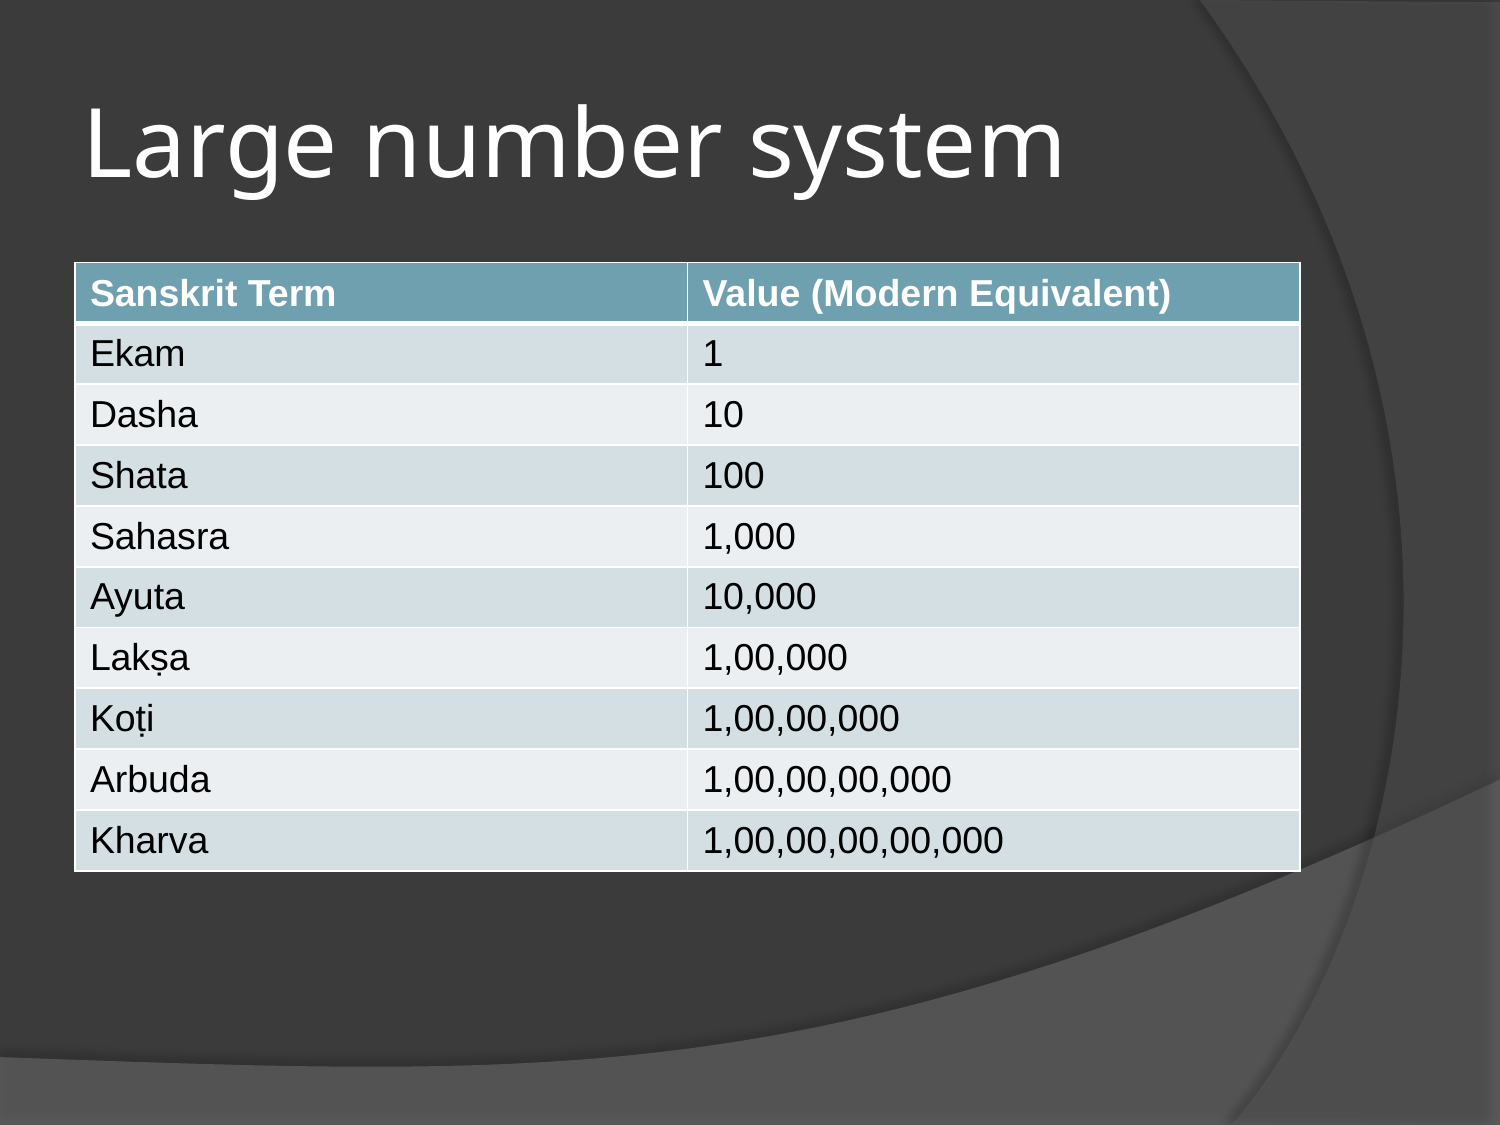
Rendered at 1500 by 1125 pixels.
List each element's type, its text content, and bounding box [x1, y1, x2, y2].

table_cell Lakṣa [76, 628, 687, 687]
table_cell Dasha [76, 385, 687, 444]
table_cell 10,000 [688, 568, 1299, 627]
table_cell Sahasra [76, 507, 687, 566]
table_cell Kharva [76, 811, 687, 870]
table_cell 1 [688, 326, 1299, 383]
table_cell 100 [688, 446, 1299, 505]
table_cell 1,00,00,000 [688, 689, 1299, 748]
table_cell Arbuda [76, 750, 687, 809]
table_cell 1,00,00,00,00,000 [688, 811, 1299, 870]
table_cell Ayuta [76, 568, 687, 627]
table_cell 1,000 [688, 507, 1299, 566]
table_cell Ekam [76, 326, 687, 383]
table_cell Shata [76, 446, 687, 505]
title Large number system [75, 45, 1300, 233]
table_cell 10 [688, 385, 1299, 444]
table_cell Koṭi [76, 689, 687, 748]
table_cell 1,00,000 [688, 628, 1299, 687]
table_header Value (Modern Equivalent) [688, 263, 1299, 321]
table_header Sanskrit Term [76, 263, 687, 321]
table_cell 1,00,00,00,000 [688, 750, 1299, 809]
